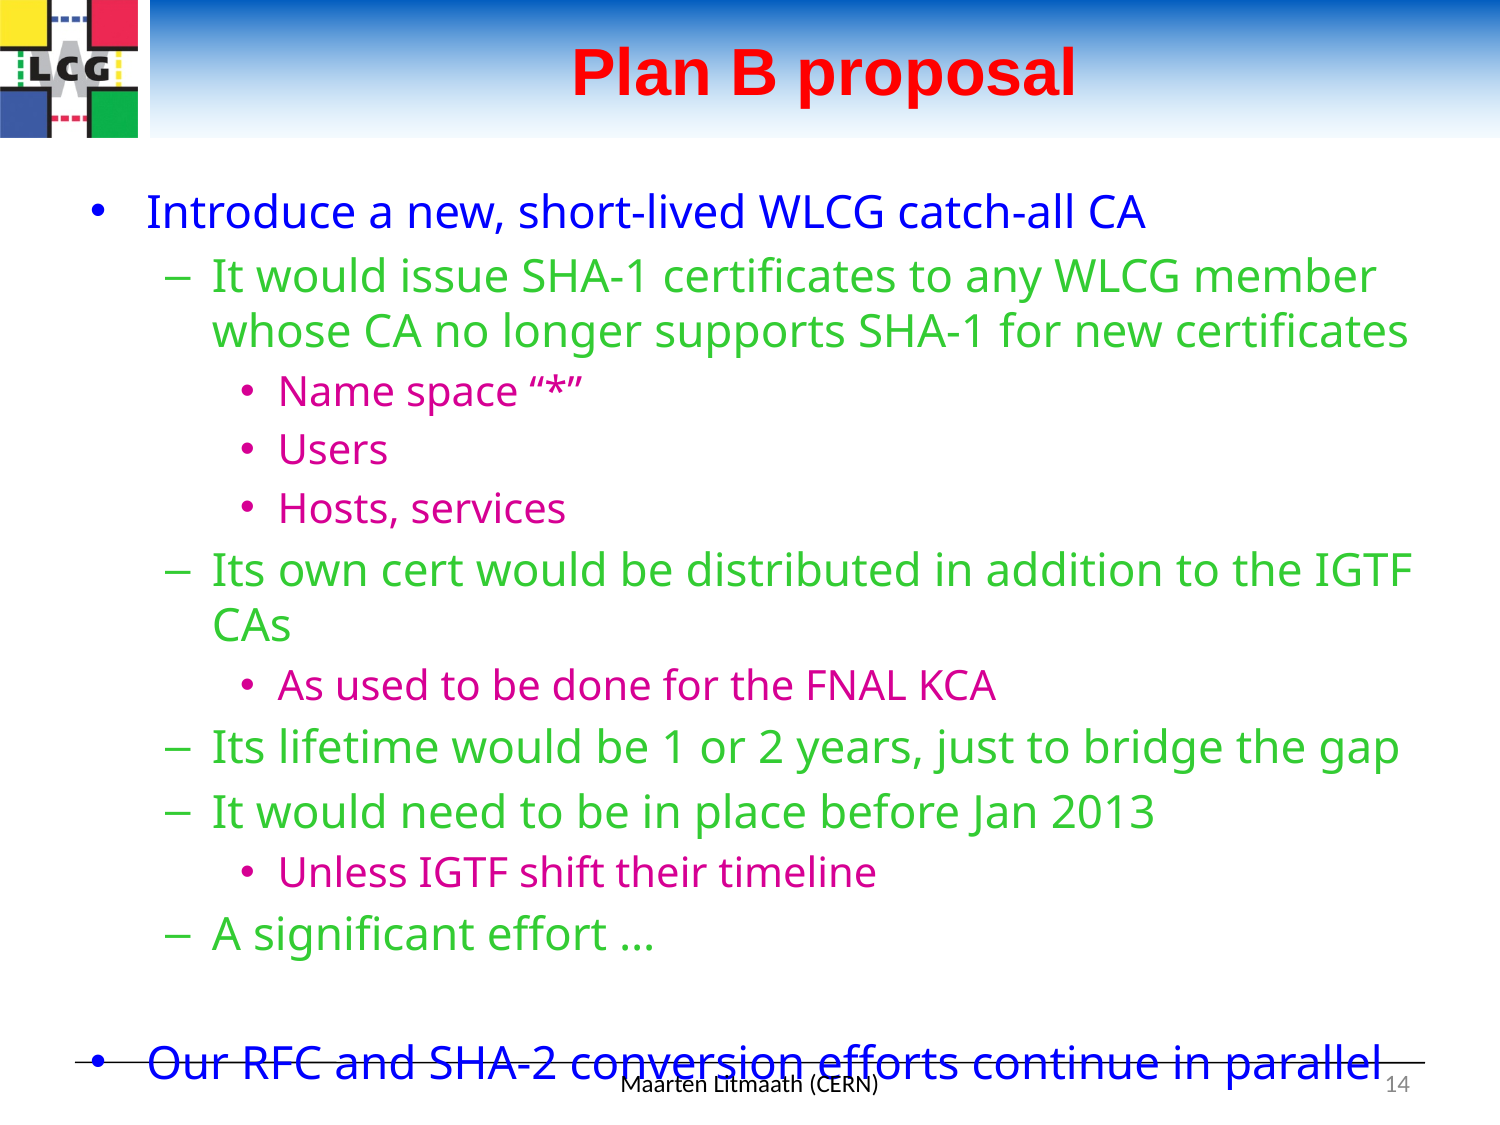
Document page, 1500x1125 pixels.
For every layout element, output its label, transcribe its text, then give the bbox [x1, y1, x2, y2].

title Plan B proposal [149, 0, 1500, 138]
list Introduce a new, short-lived WLCG catch-all CA It would issue SHA-1 certificates to any WLCG member whose CA no longer supports SHA-1 for new certificates Name space “*” Users Hosts, services Its own cert would be distributed in addition to the IGTF CAs As used to be done for the FNAL KCA Its lifetime would be 1 or 2 years, just to bridge the gap It would need to be in place before Jan 2013 Unless IGTF shift their timeline A significant effort … Our RFC and SHA-2 conversion efforts continue in parallel [74, 174, 1476, 1038]
picture [0, 0, 138, 138]
slide_number 14 [1312, 1062, 1425, 1103]
footer Maarten Litmaath (CERN) [225, 1062, 1275, 1103]
